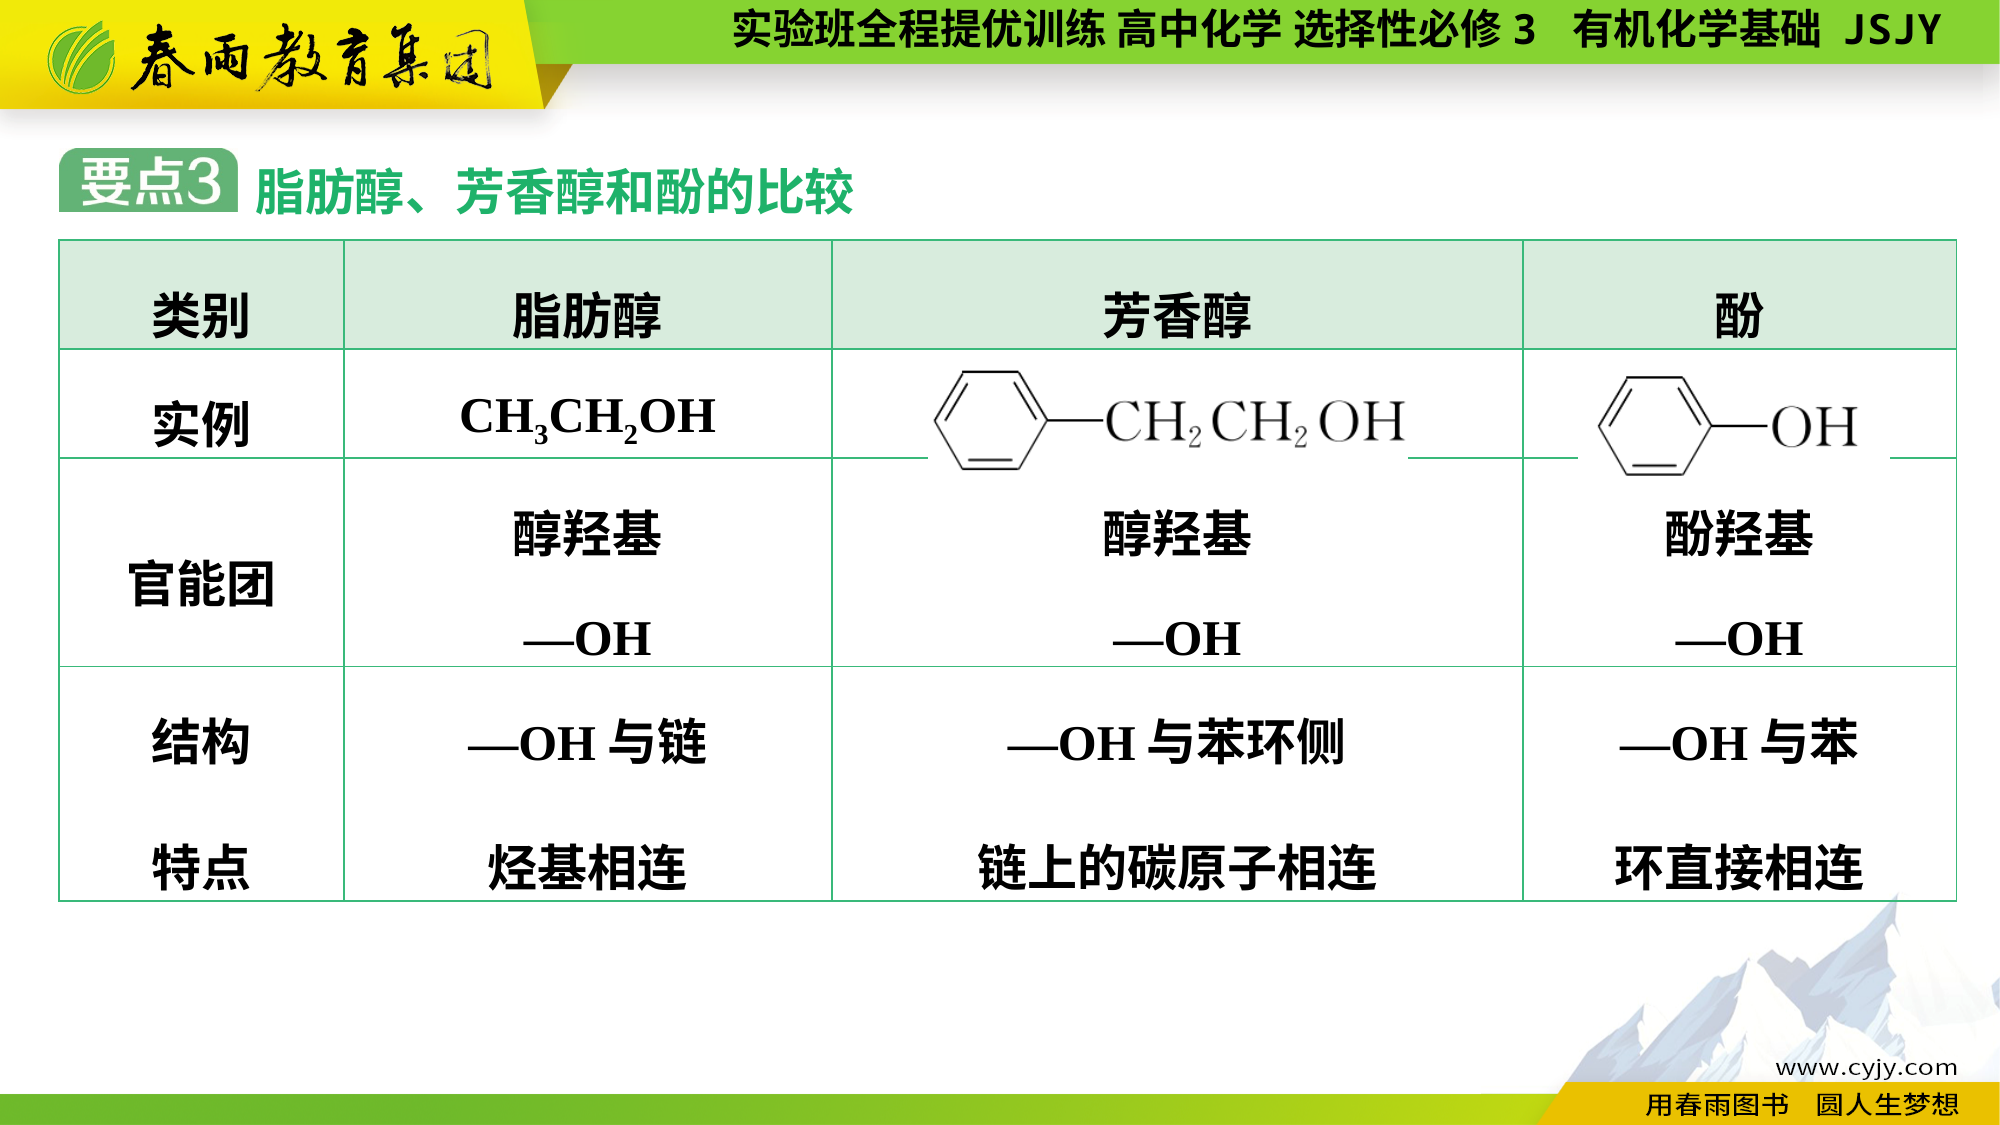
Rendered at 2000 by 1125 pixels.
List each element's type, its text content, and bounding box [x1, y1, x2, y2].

table_cell —OH与苯环侧 链上的碳原子相连 [833, 667, 1522, 900]
table_cell [833, 350, 1522, 457]
table_cell —OH与苯 环直接相连 [1524, 667, 1956, 900]
table_cell 官能团 [60, 459, 343, 666]
picture [0, 0, 2000, 1125]
table_cell —OH与链 烃基相连 [345, 667, 831, 900]
table_cell [1524, 350, 1956, 457]
table_cell 实例 [60, 350, 343, 457]
table_cell 醇羟基 —OH [345, 459, 831, 666]
table_cell 结构 特点 [60, 667, 343, 900]
table_header 芳香醇 [833, 241, 1522, 348]
table_header 酚 [1524, 241, 1956, 348]
table_cell CH3CH2OH [345, 350, 831, 457]
table_header 类别 [60, 241, 343, 348]
table_header 脂肪醇 [345, 241, 831, 348]
table_cell 酚羟基 —OH [1524, 459, 1956, 666]
table_cell 醇羟基 —OH [833, 459, 1522, 666]
list 脂肪醇、芳香醇和酚的比较 [59, 122, 1944, 239]
